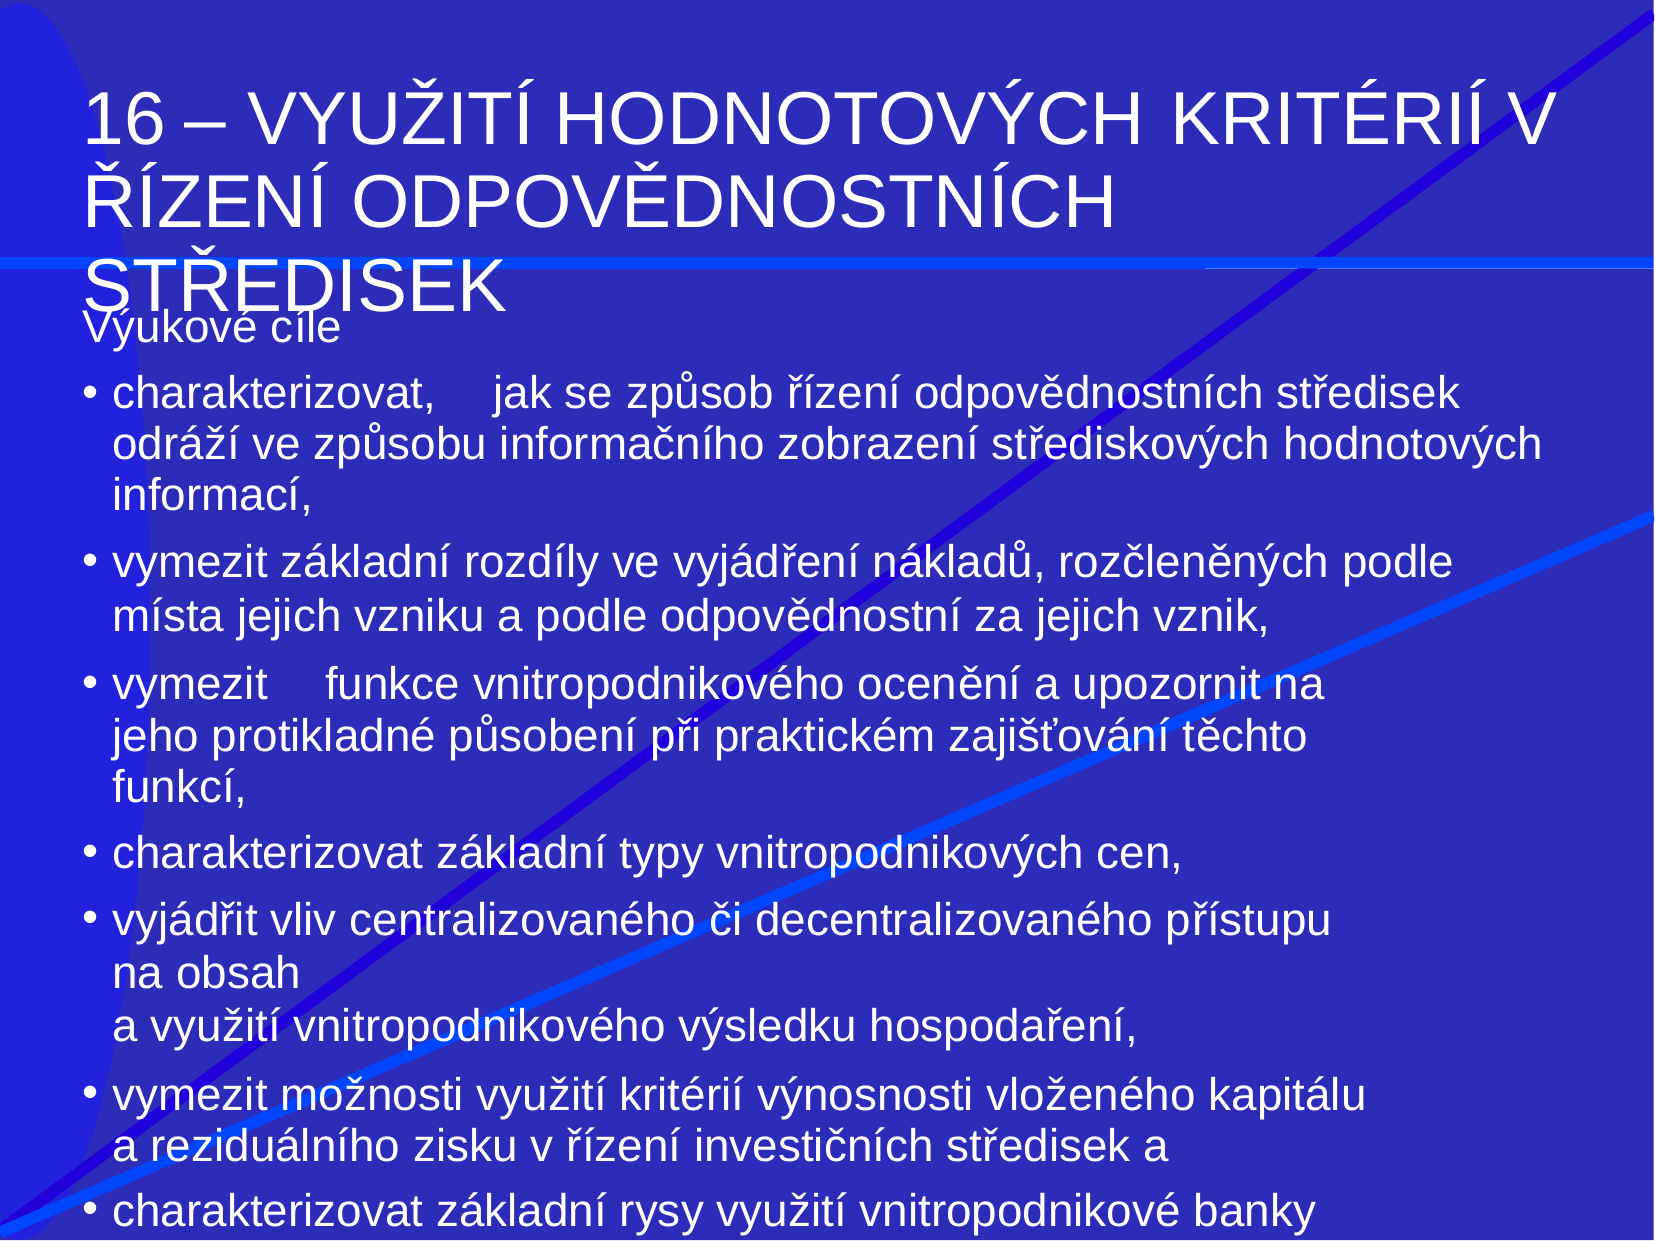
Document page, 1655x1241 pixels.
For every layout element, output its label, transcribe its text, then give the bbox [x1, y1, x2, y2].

text_box 16 – VYUŽITÍ HODNOTOVÝCH KRITÉRIÍ V ŘÍZENÍ ODPOVĚDNOSTNÍCH STŘEDISEK [80, 75, 1564, 296]
text_box Výukové cíle charakterizovat, jak se způsob řízení odpovědnostních středisek odráží ve způsobu informačního zobrazení střediskových hodnotových informací, vymezit základní rozdíly ve vyjádření nákladů, rozčleněných podle místa jejich vzniku a podle odpovědnostní za jejich vznik, vymezit funkce vnitropodnikového ocenění a upozornit na jeho protikladné působení při praktickém zajišťování těchto funkcí, charakterizovat základní typy vnitropodnikových cen, vyjádřit vliv centralizovaného či decentralizovaného přístupu na obsah a využití vnitropodnikového výsledku hospodaření, vymezit možnosti využití kritérií výnosnosti vloženého kapitálu a reziduálního zisku v řízení investičních středisek a charakterizovat základní rysy využití vnitropodnikové banky jako informačního nástroje. [80, 296, 1570, 1241]
